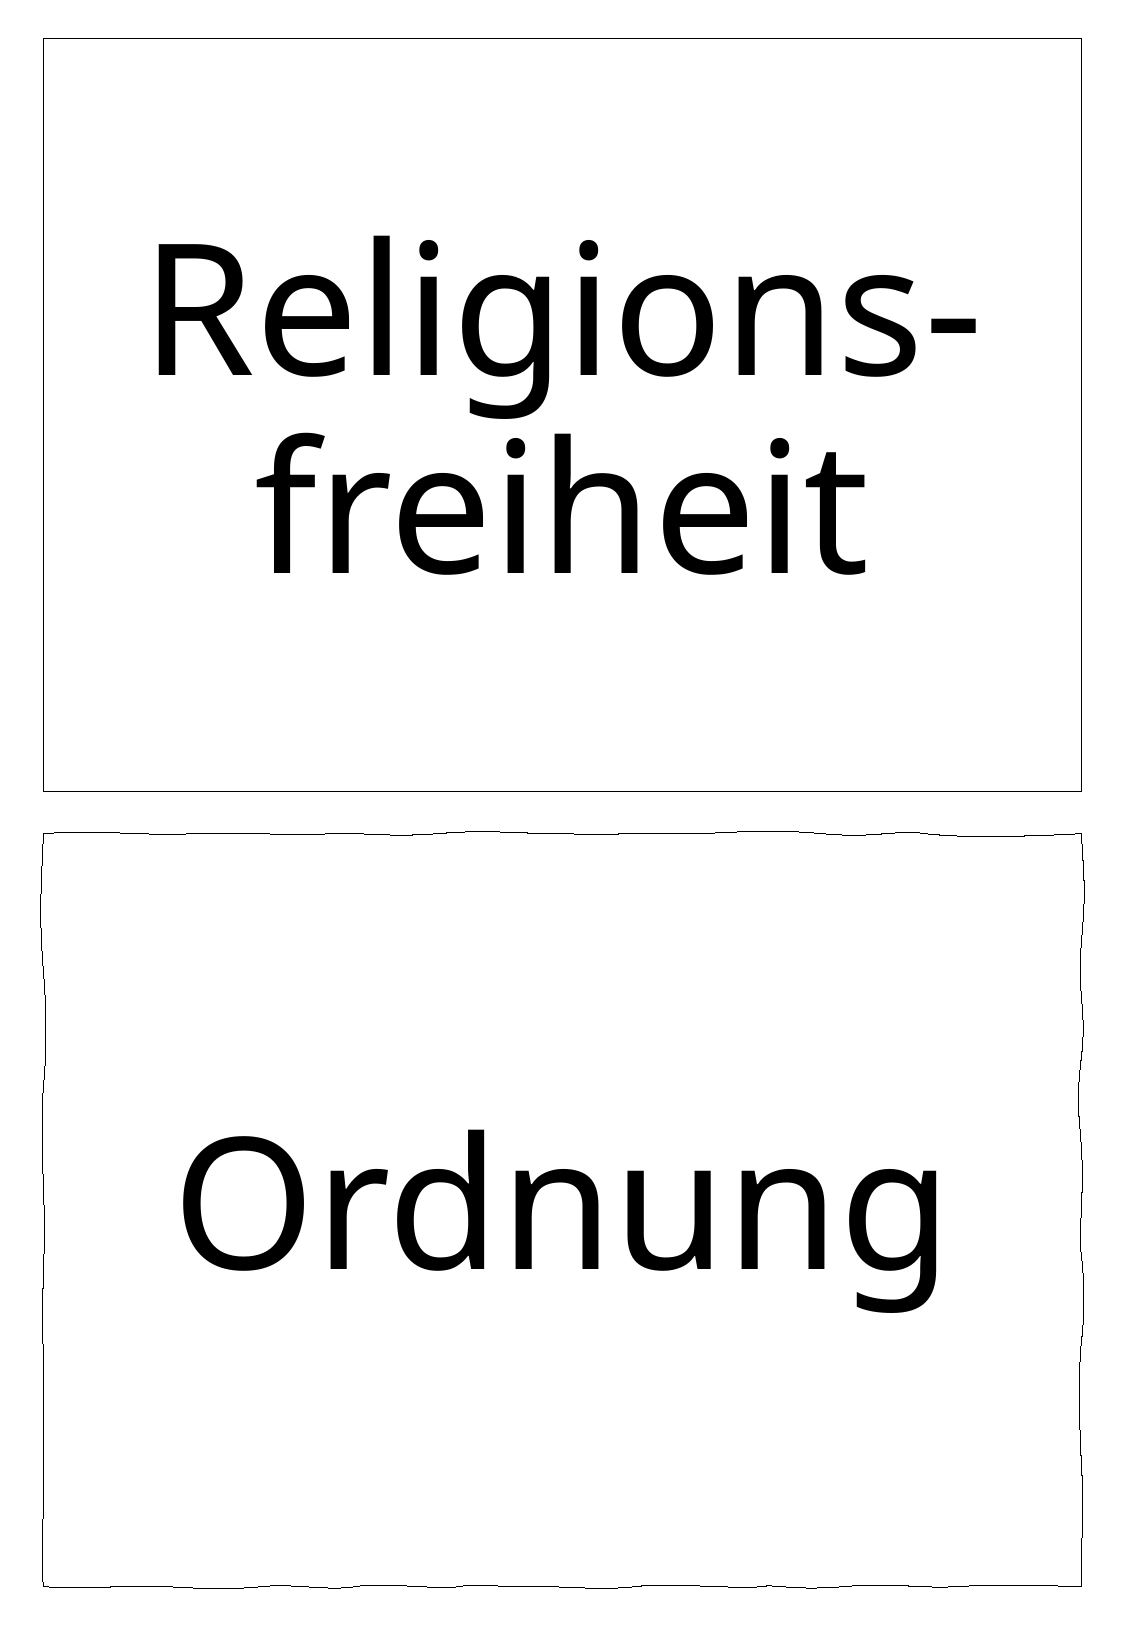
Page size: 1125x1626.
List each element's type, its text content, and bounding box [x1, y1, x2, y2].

title Religions-freiheit [43, 38, 1082, 792]
text_box Ordnung [40, 830, 1085, 1590]
